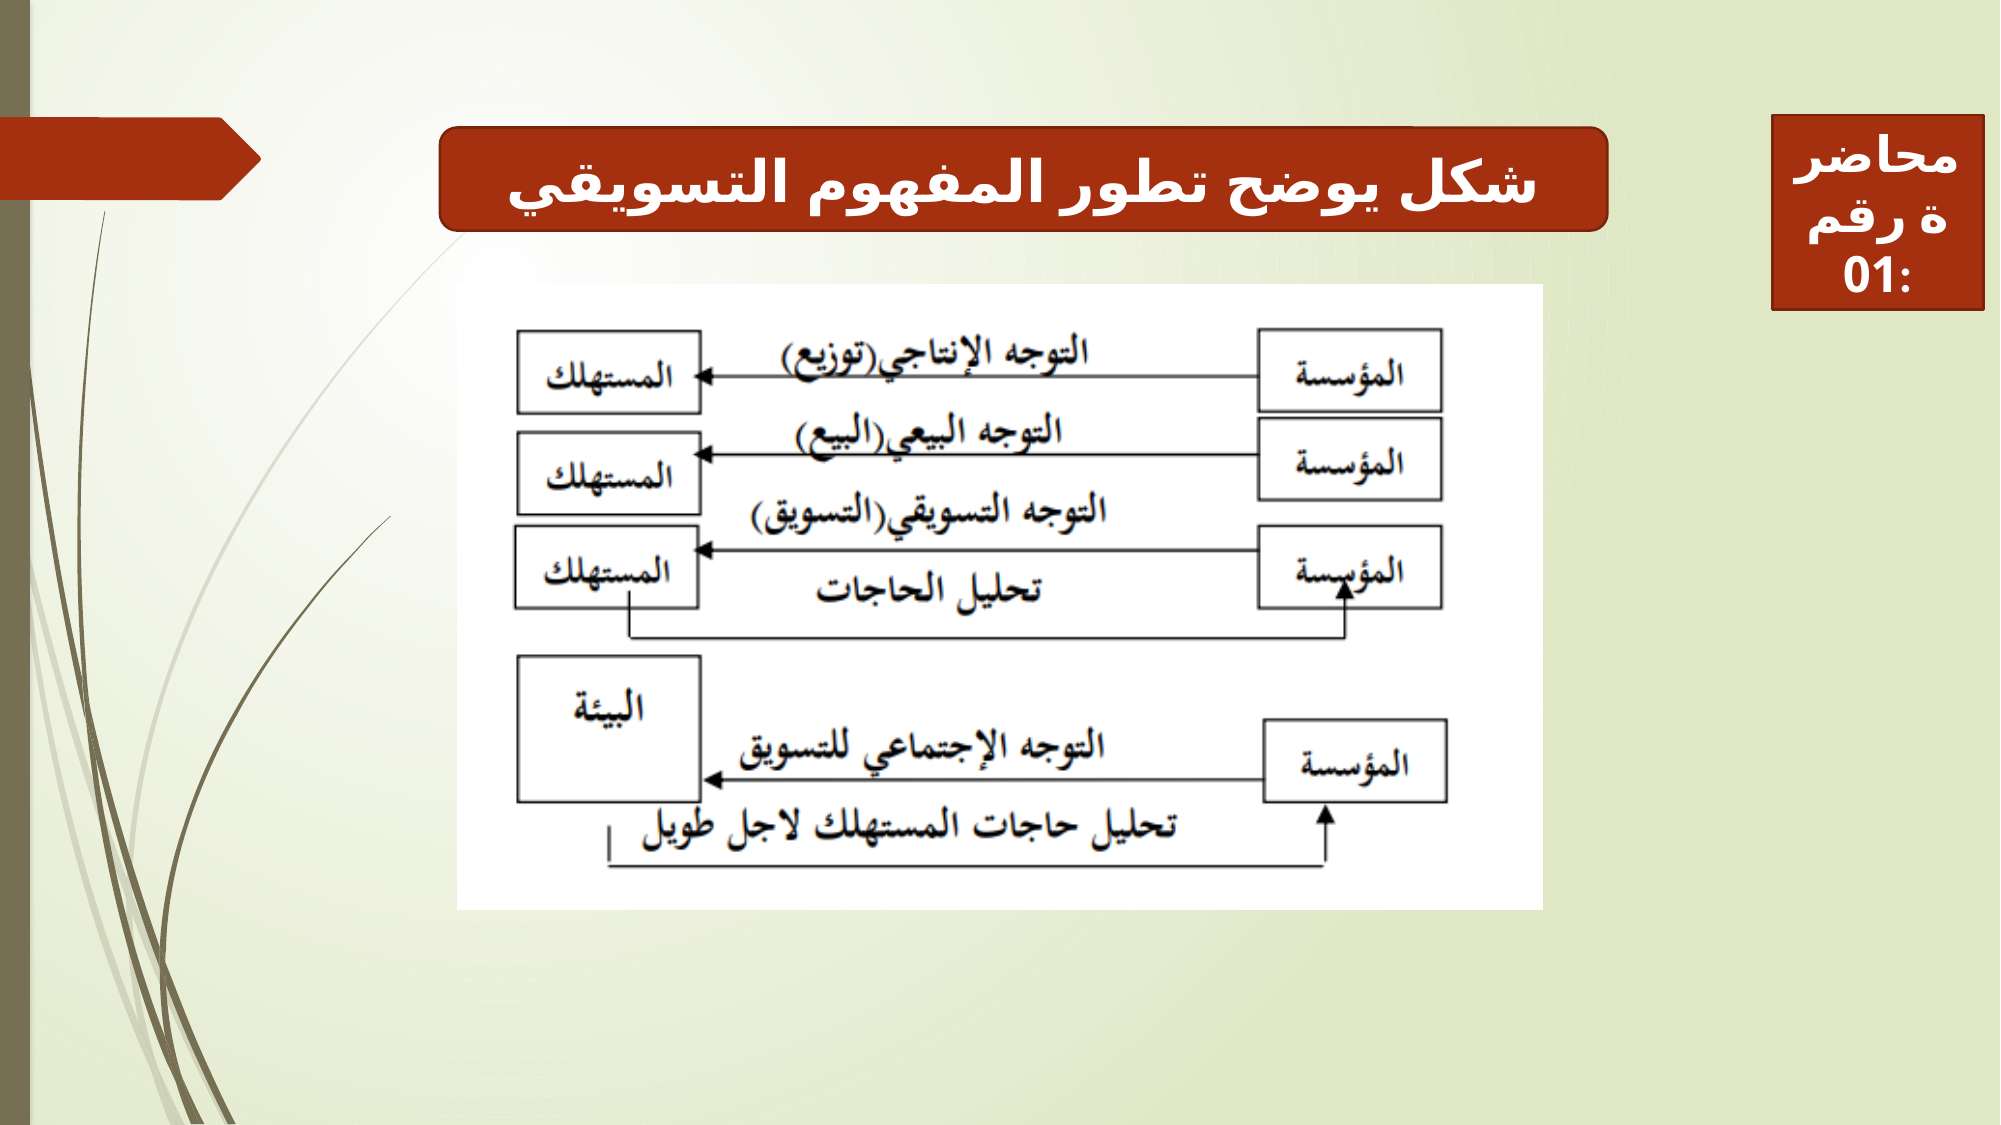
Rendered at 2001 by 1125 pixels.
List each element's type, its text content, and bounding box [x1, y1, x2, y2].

picture [457, 284, 1543, 910]
text_box شكل يوضح تطور المفهوم التسويقي [438, 126, 1609, 232]
text_box محاضرة رقم 01: [1771, 114, 1985, 311]
